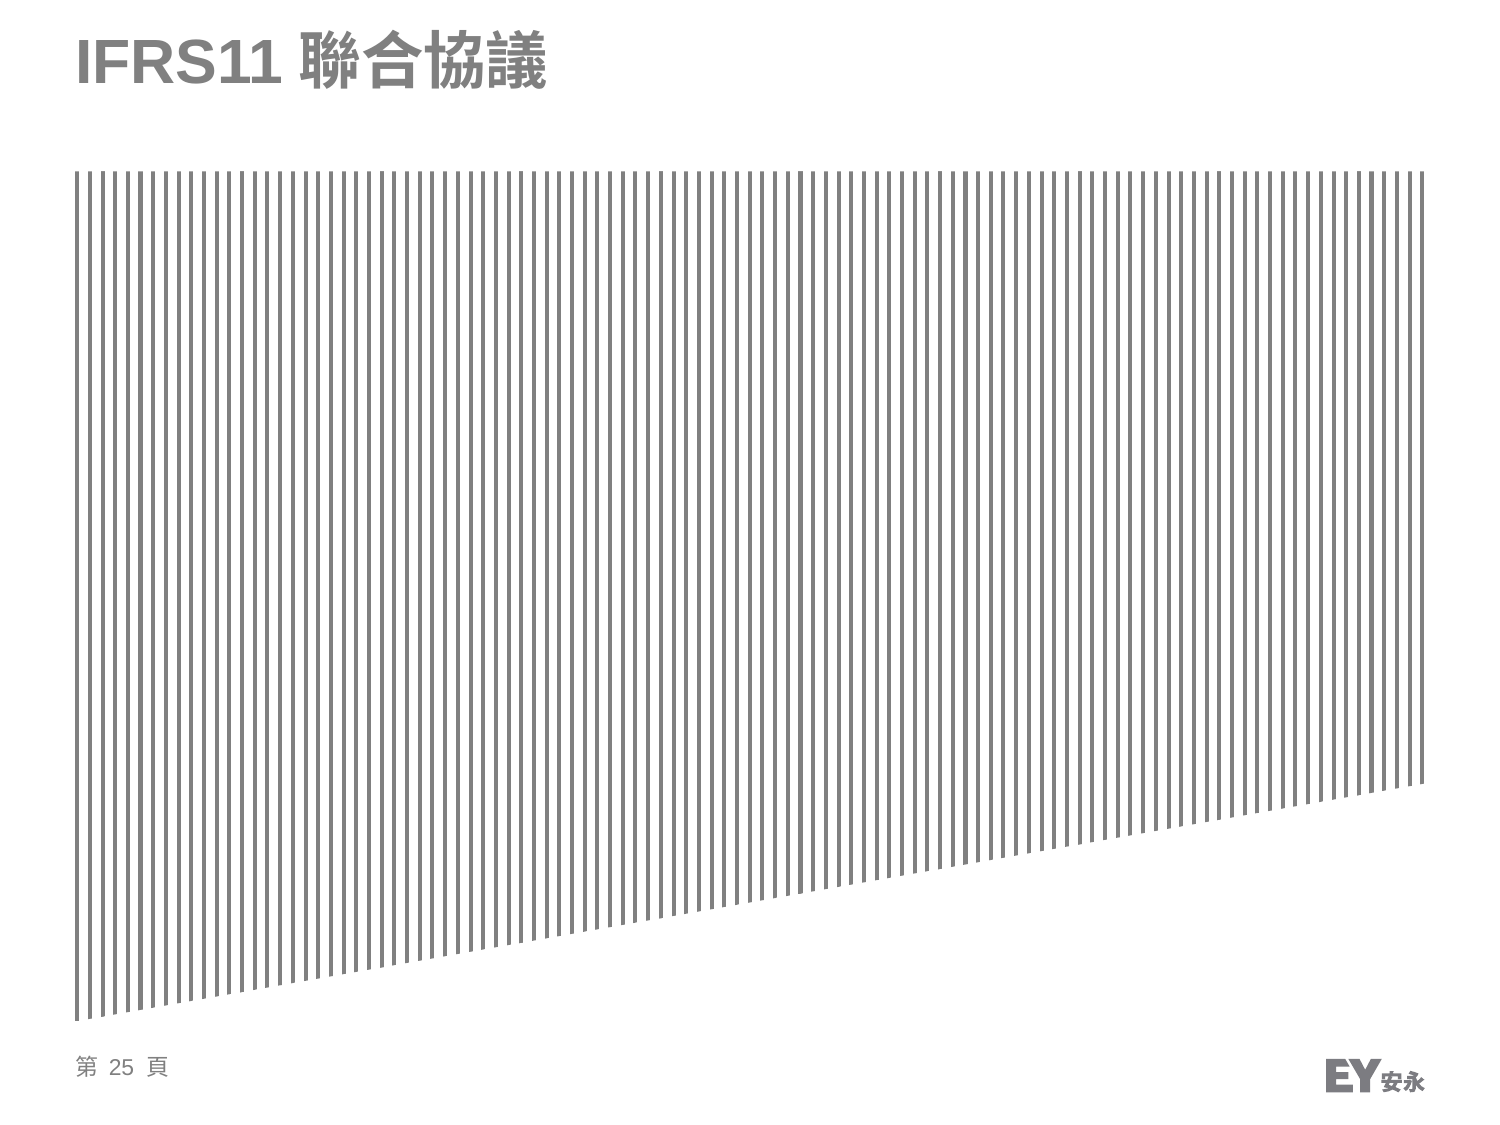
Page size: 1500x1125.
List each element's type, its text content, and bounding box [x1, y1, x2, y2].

title IFRS11聯合協議 [74, 32, 1426, 166]
